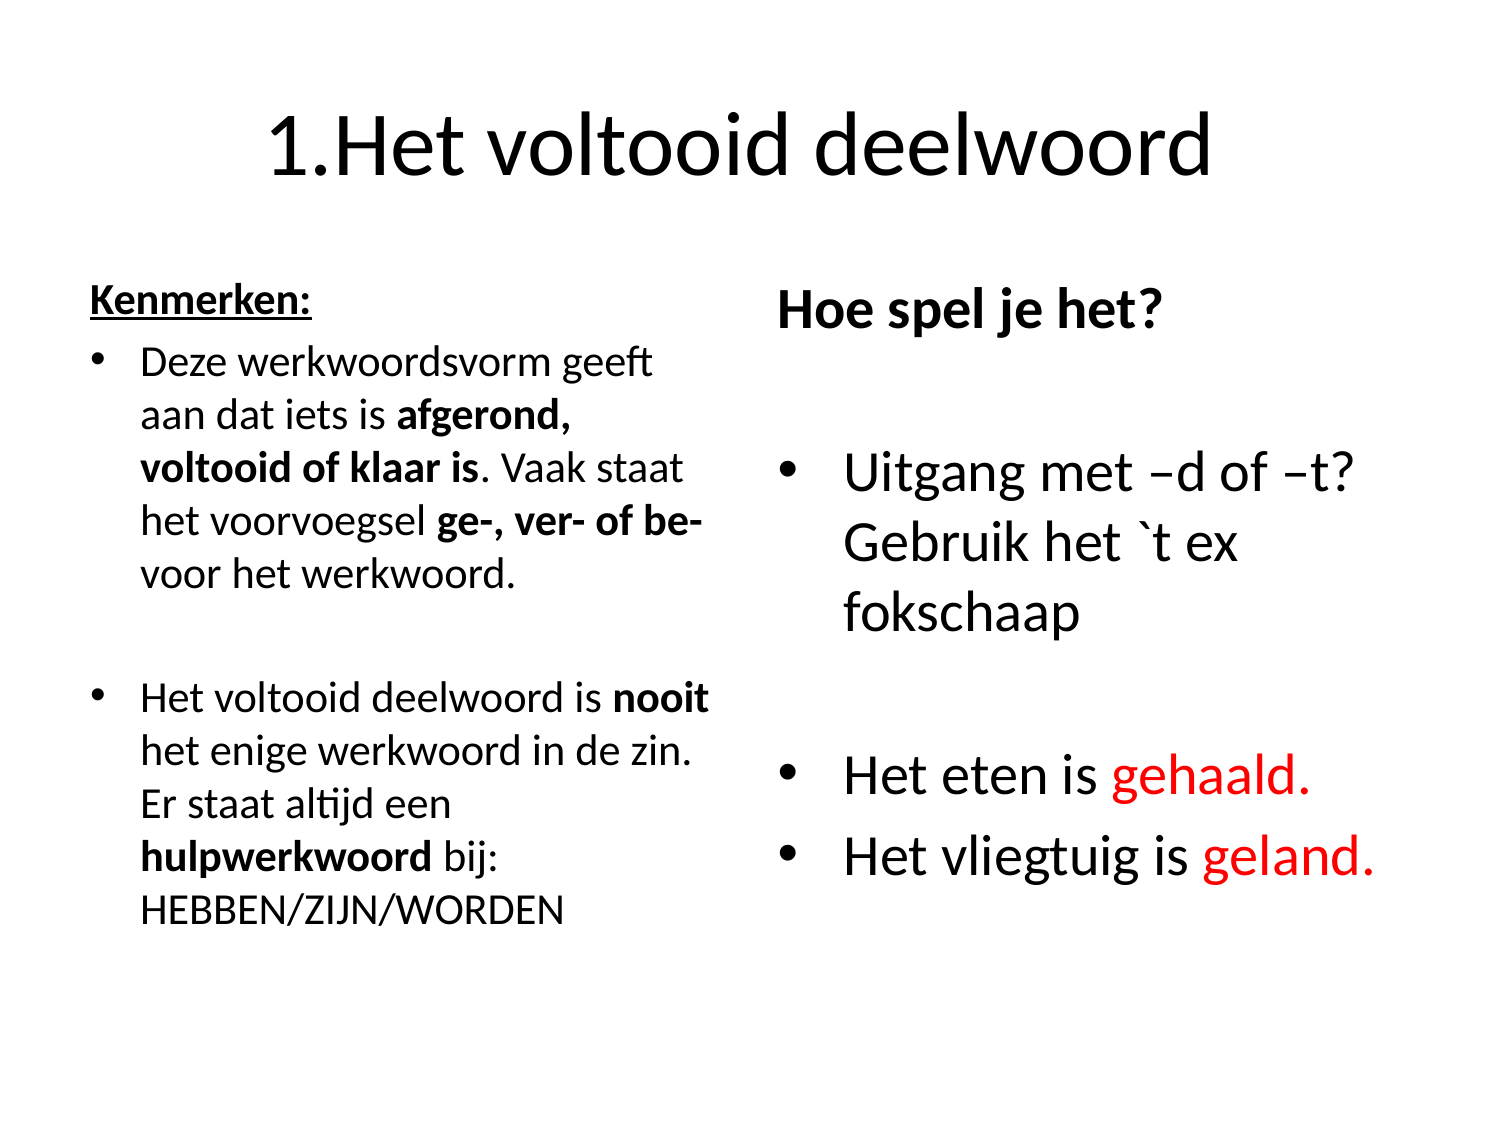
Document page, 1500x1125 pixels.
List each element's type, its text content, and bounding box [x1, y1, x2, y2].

list Hoe spel je het? Uitgang met –d of –t? Gebruik het `t ex fokschaap Het eten is gehaald. Het vliegtuig is geland. [762, 262, 1425, 1005]
title 1.Het voltooid deelwoord [75, 45, 1425, 233]
list Kenmerken: Deze werkwoordsvorm geeft aan dat iets is afgerond, voltooid of klaar is. Vaak staat het voorvoegsel ge-, ver- of be- voor het werkwoord. Het voltooid deelwoord is nooit het enige werkwoord in de zin. Er staat altijd een hulpwerkwoord bij: HEBBEN/ZIJN/WORDEN [75, 262, 738, 1005]
